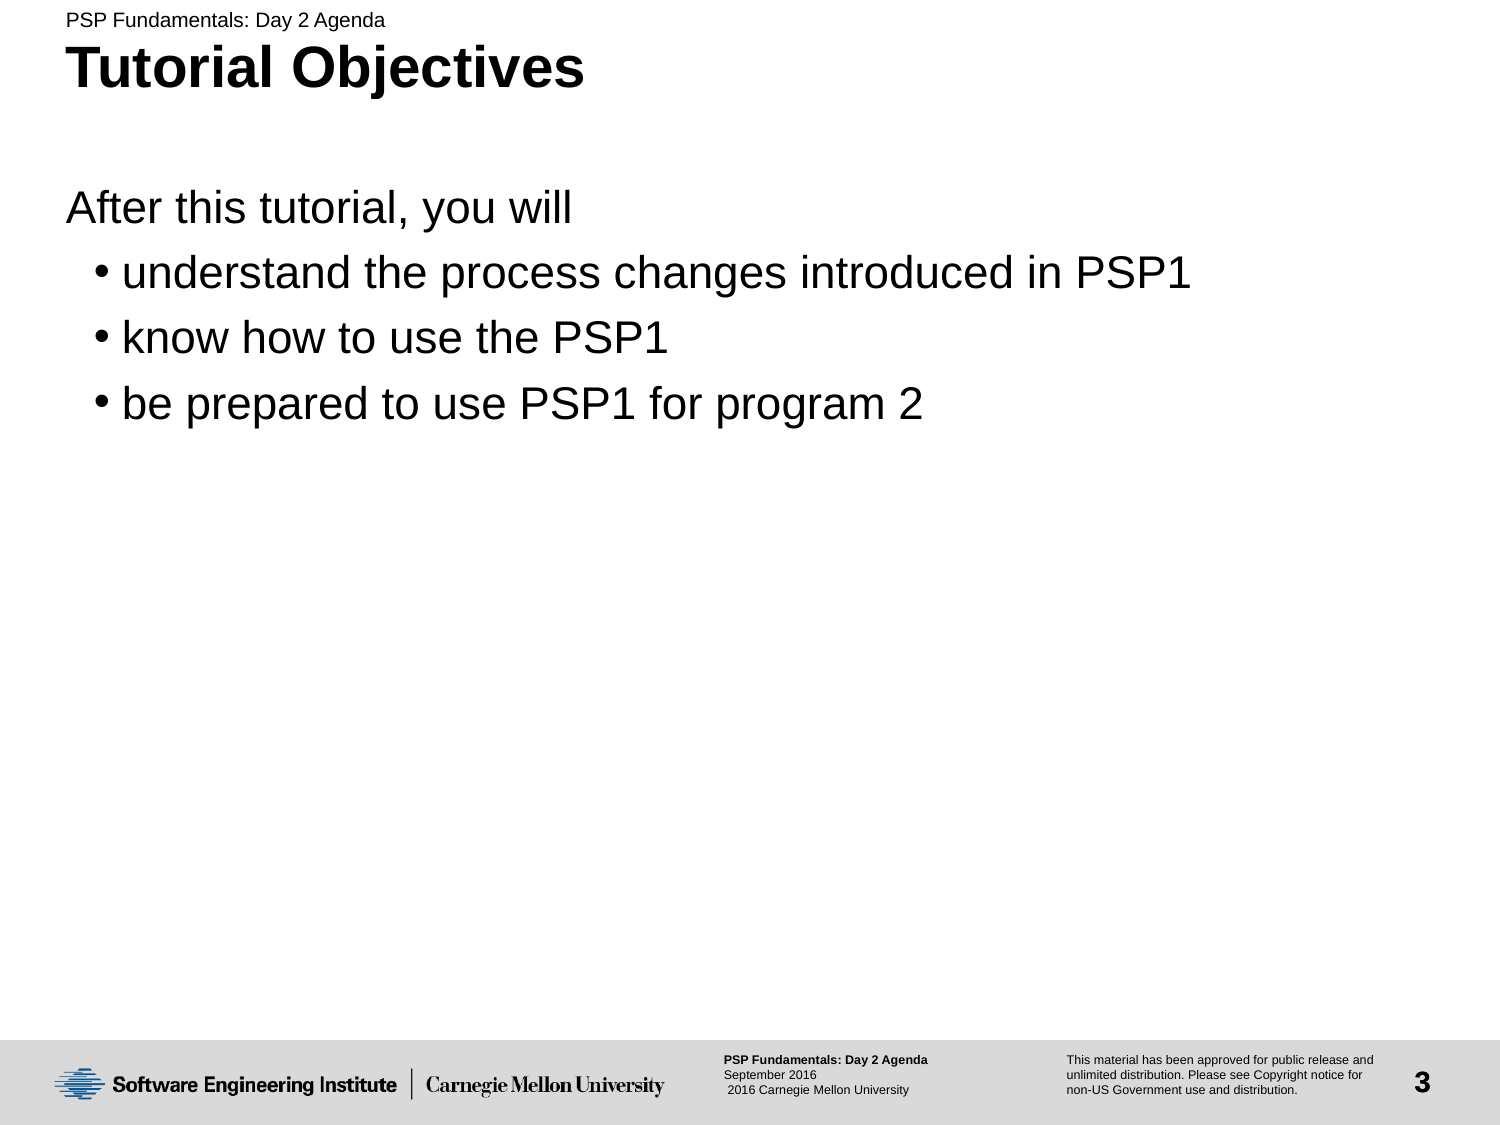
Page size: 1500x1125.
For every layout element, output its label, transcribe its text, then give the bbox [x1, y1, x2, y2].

list After this tutorial, you will understand the process changes introduced in PSP1 know how to use the PSP1 be prepared to use PSP1 for program 2 [65, 177, 1431, 1000]
title Tutorial Objectives [65, 37, 1430, 148]
picture [46, 1061, 673, 1104]
